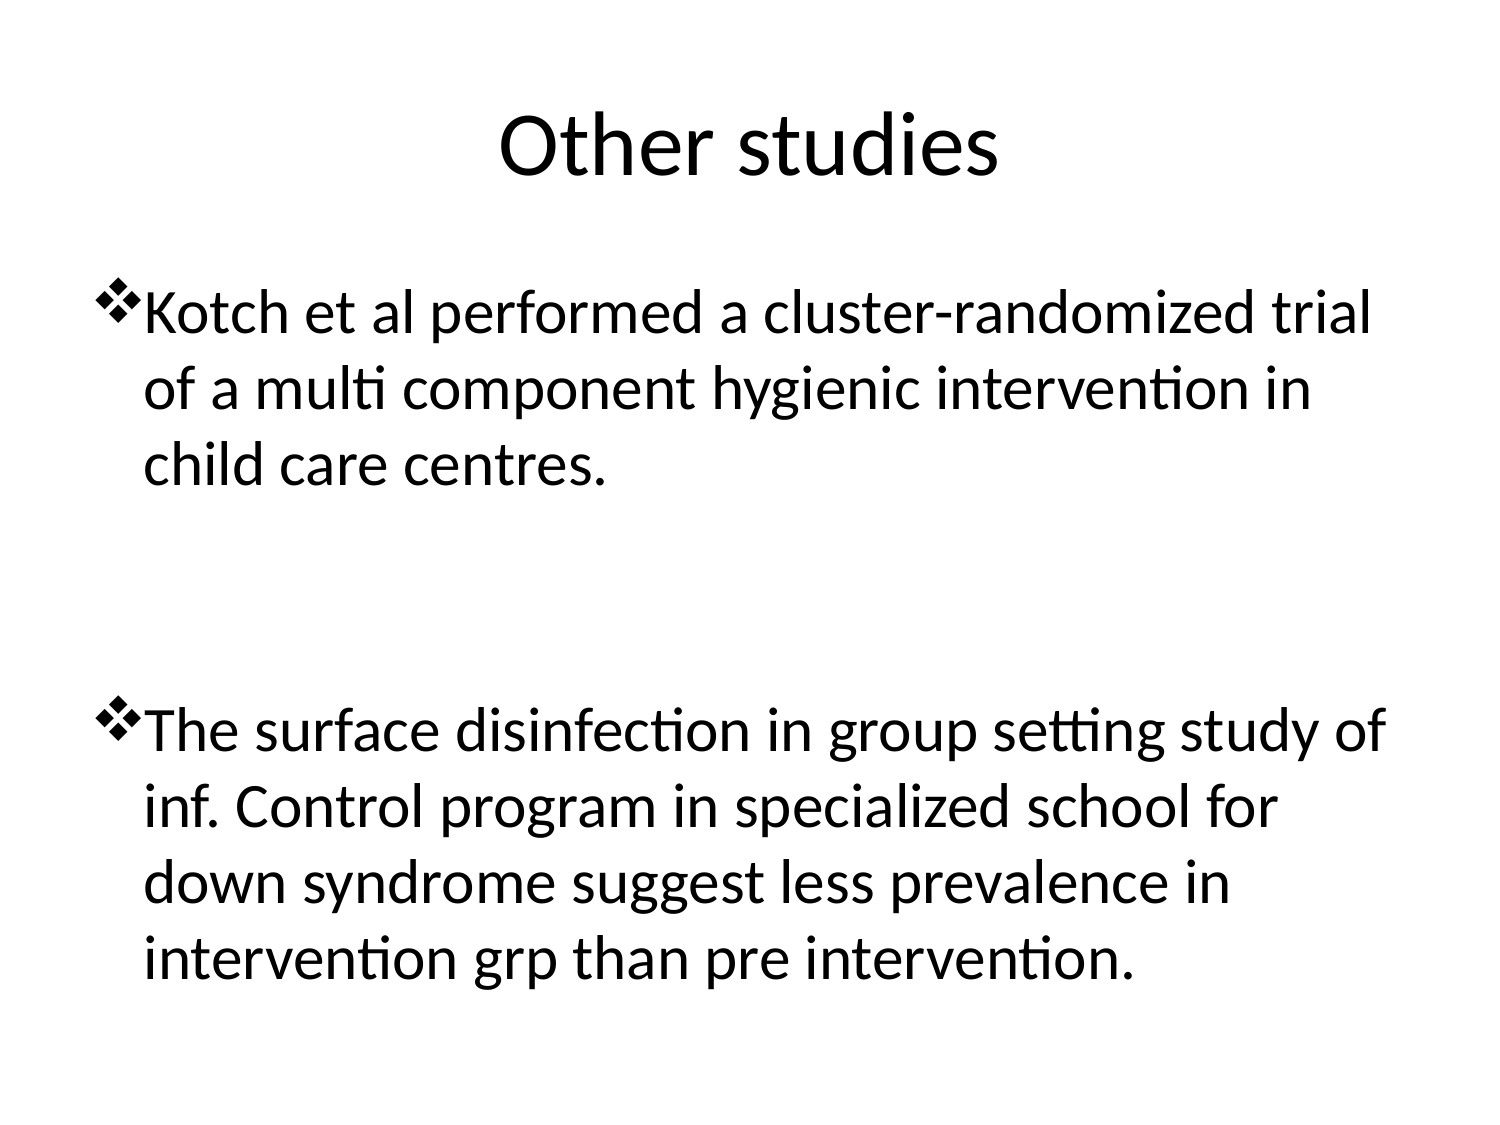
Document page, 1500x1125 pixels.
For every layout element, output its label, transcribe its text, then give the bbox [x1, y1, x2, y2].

list Kotch et al performed a cluster-randomized trial of a multi component hygienic intervention in child care centres. The surface disinfection in group setting study of inf. Control program in specialized school for down syndrome suggest less prevalence in intervention grp than pre intervention. [75, 262, 1425, 1005]
title Other studies [75, 45, 1425, 233]
